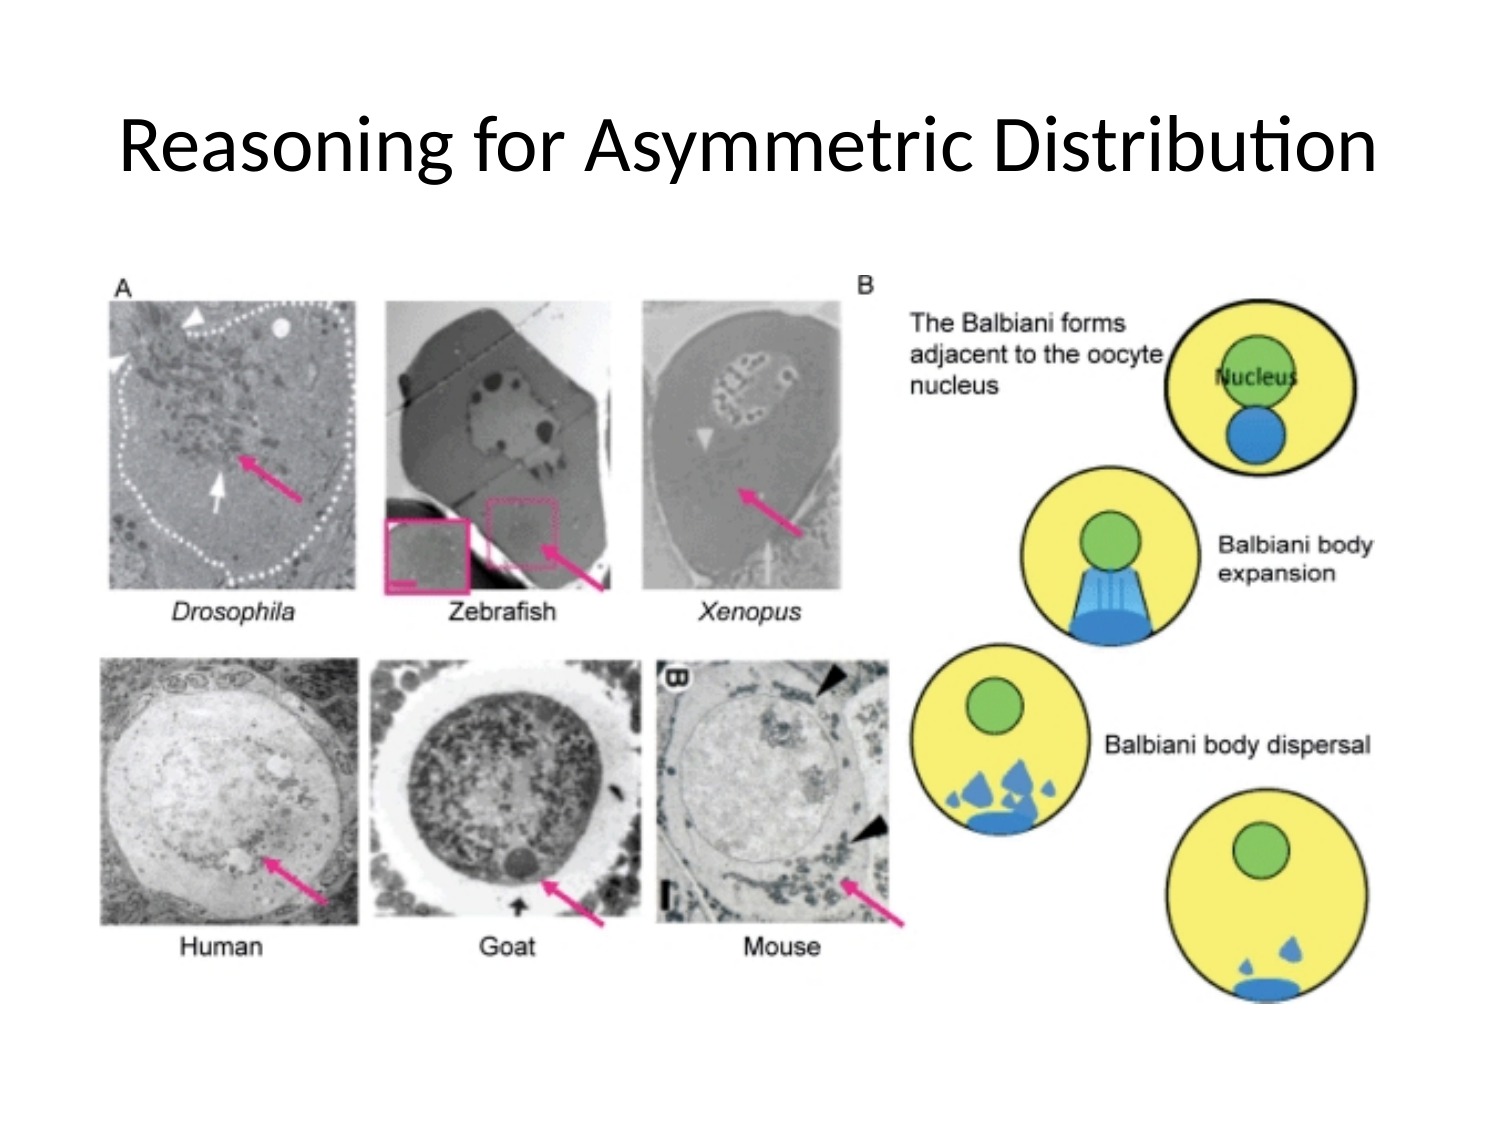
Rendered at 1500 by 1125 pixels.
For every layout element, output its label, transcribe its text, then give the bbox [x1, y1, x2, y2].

title Reasoning for Asymmetric Distribution [75, 45, 1425, 233]
picture [99, 275, 1376, 1004]
